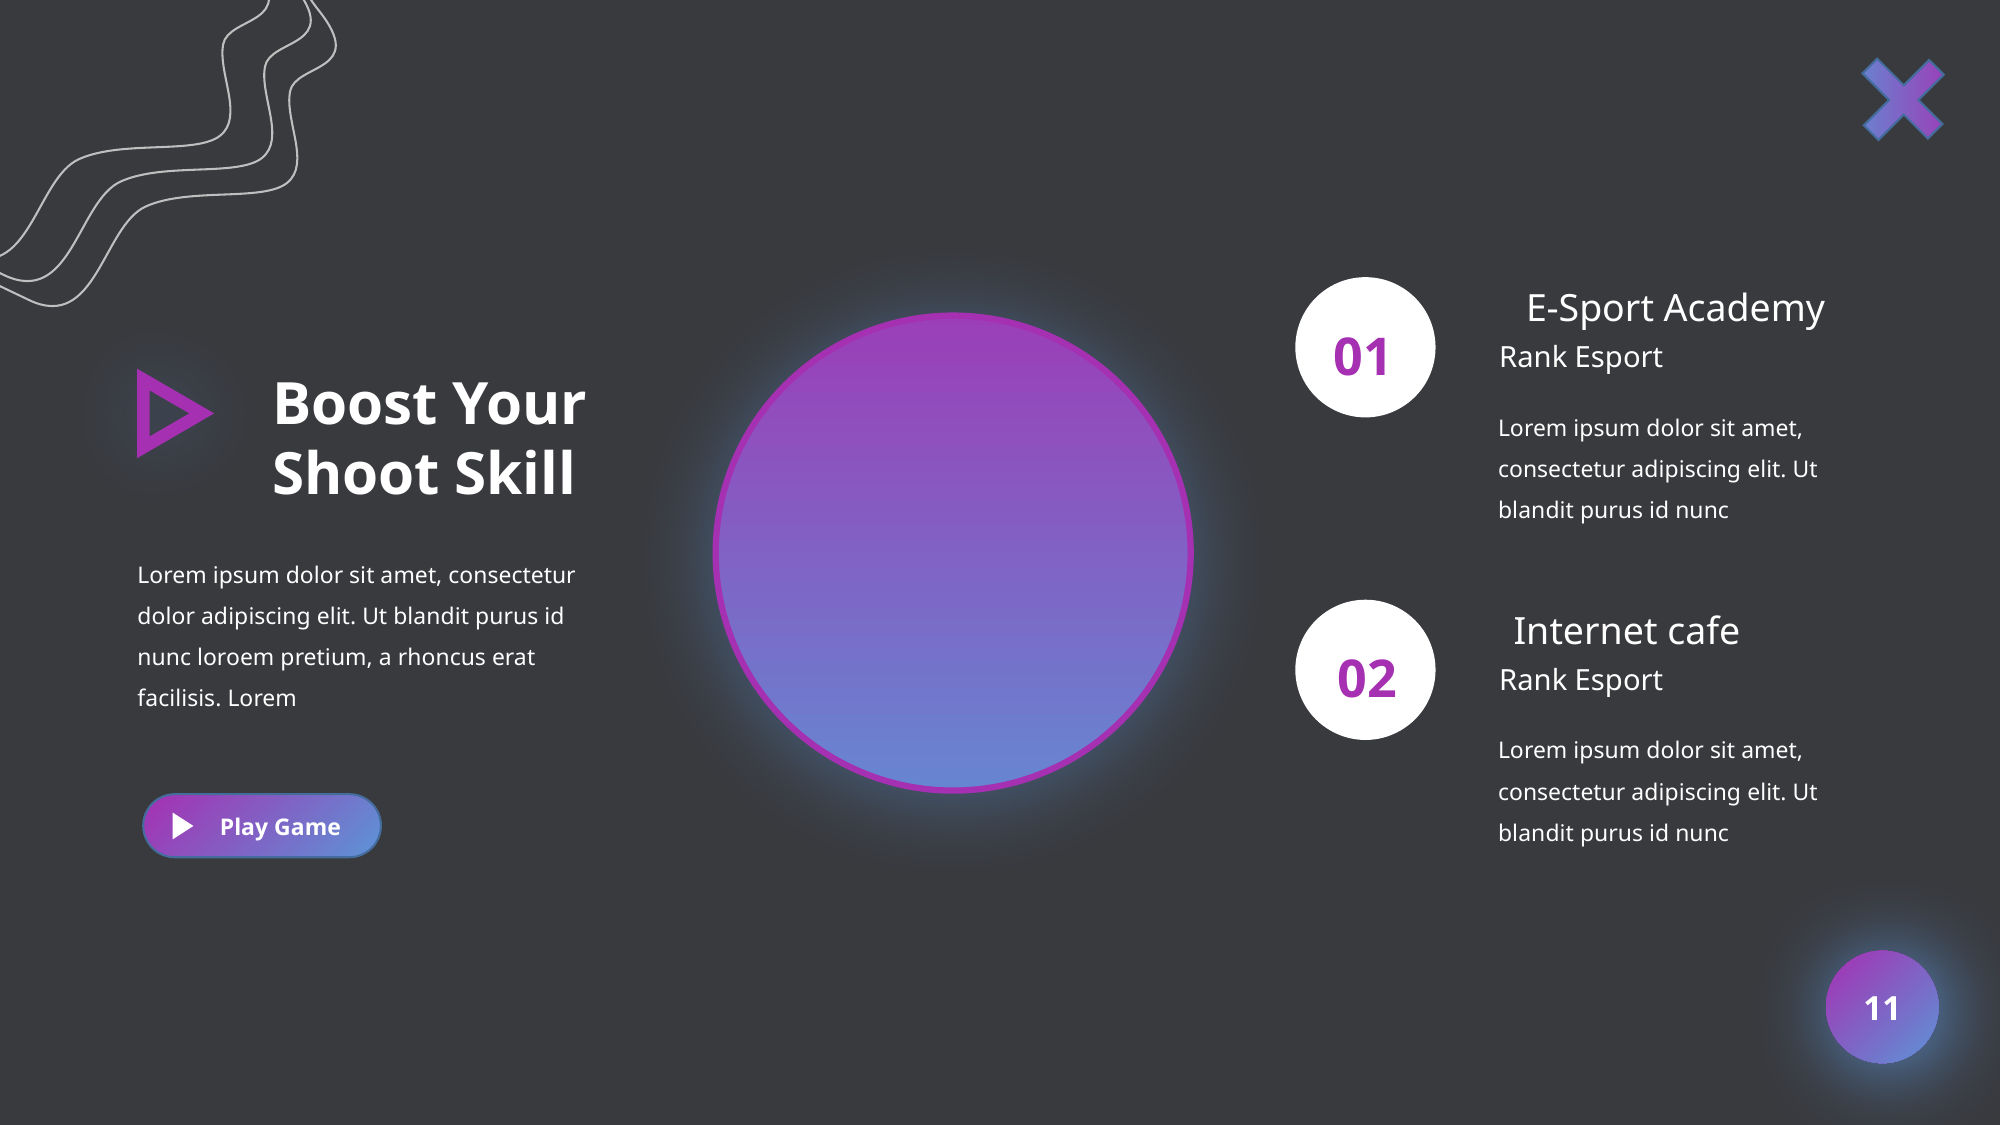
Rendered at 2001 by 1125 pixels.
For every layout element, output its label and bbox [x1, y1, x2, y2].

text_box [1861, 57, 1946, 142]
text_box [1295, 277, 1871, 533]
text_box [122, 358, 614, 721]
picture [721, 581, 1185, 1044]
picture [721, 90, 1185, 554]
text_box [0, 0, 336, 307]
text_box [143, 794, 381, 858]
text_box [1295, 599, 1871, 855]
